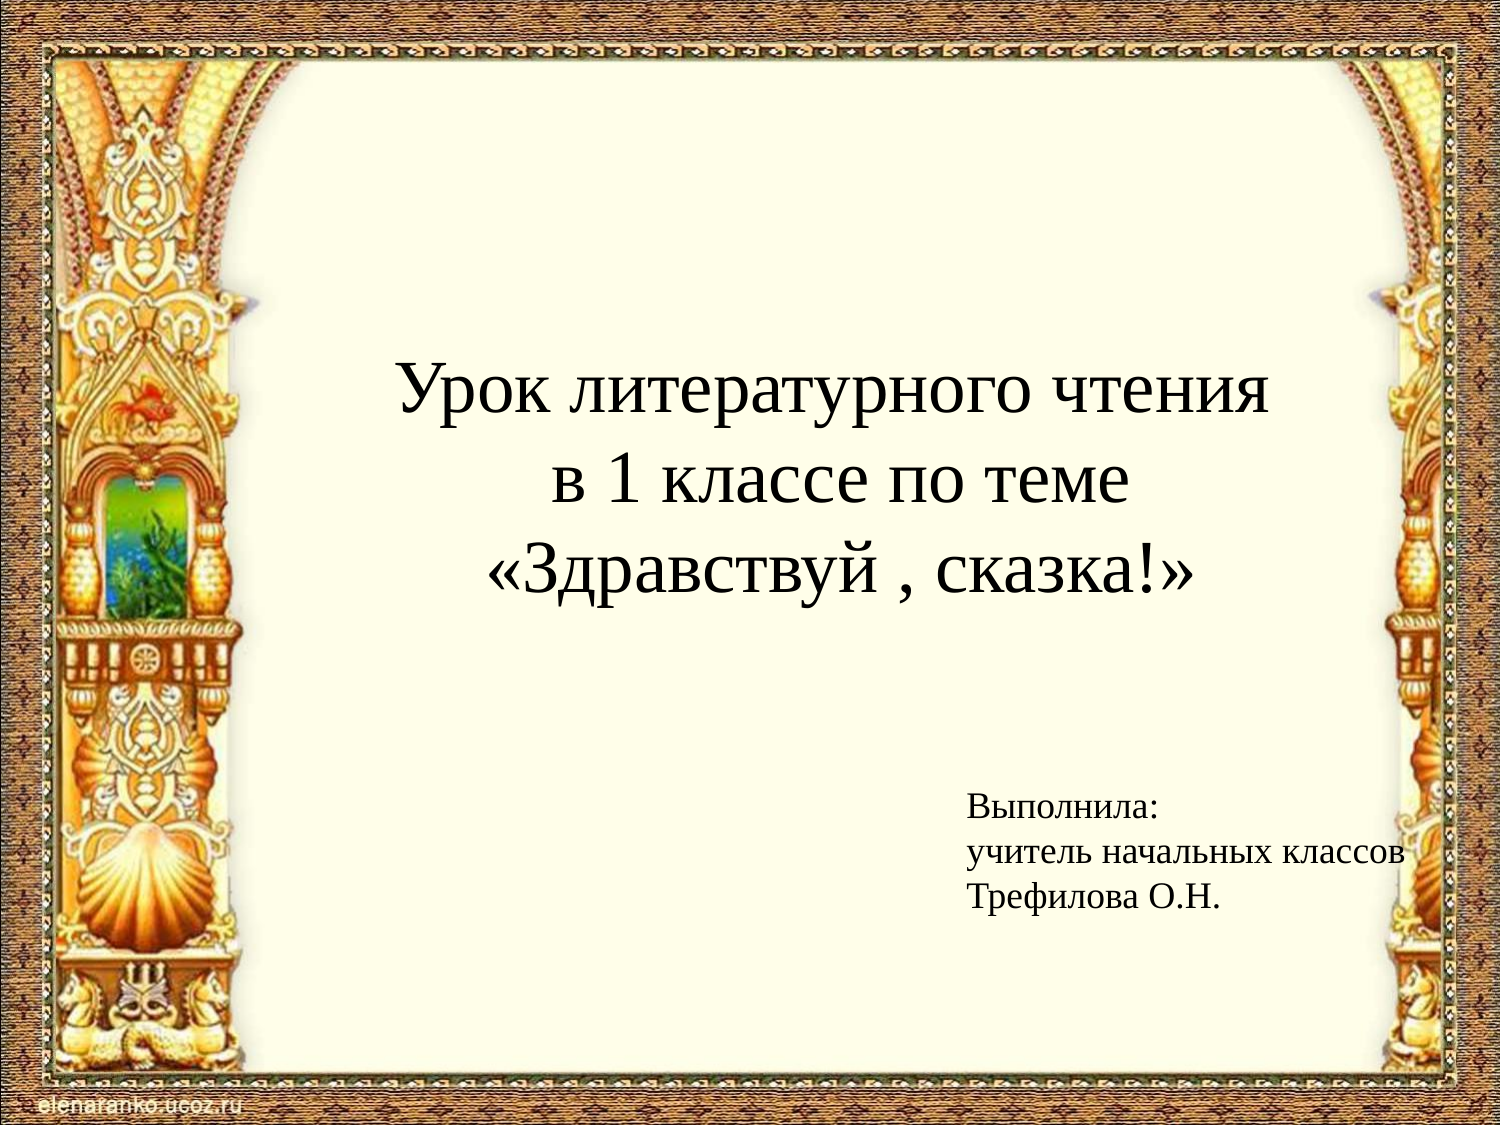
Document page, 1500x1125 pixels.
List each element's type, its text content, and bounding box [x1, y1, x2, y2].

title Урок литературного чтения в 1 классе по теме «Здравствуй , сказка!» [210, 152, 1454, 903]
text_box Выполнила: учитель начальных классов Трефилова О.Н. [951, 773, 1422, 924]
picture [0, 0, 1500, 1125]
